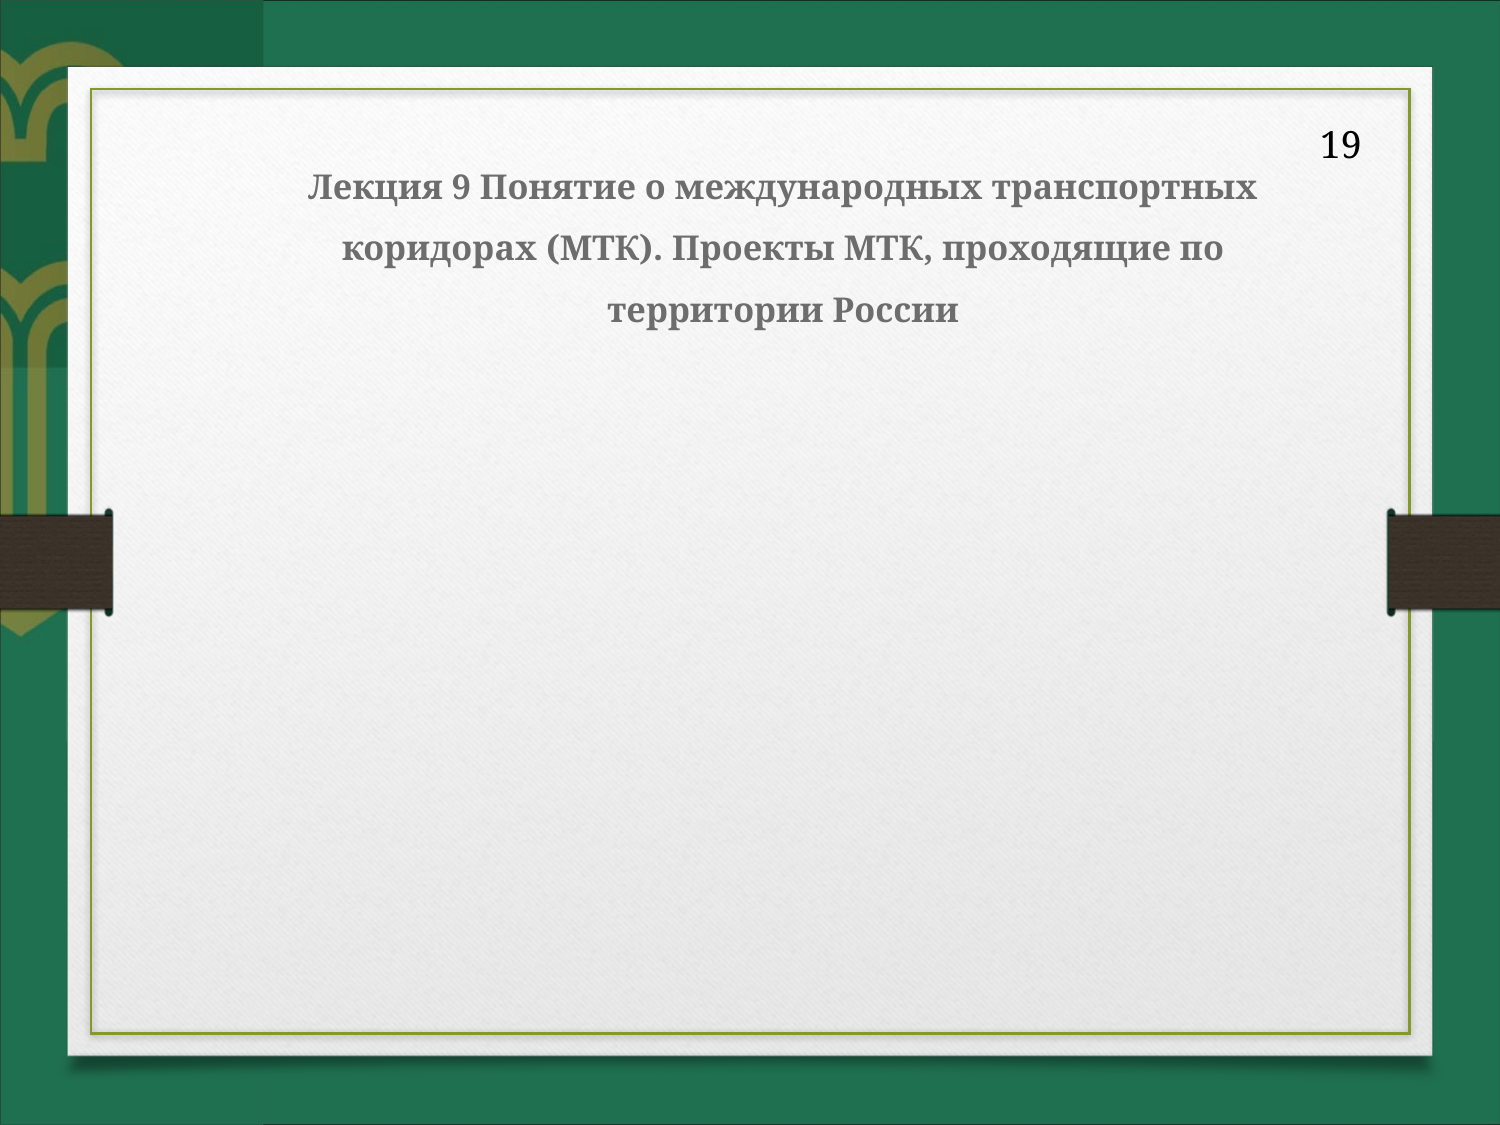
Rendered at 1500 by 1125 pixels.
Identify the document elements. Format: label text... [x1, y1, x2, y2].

picture [0, 0, 1500, 1125]
text_box 19 [1305, 113, 1393, 174]
title Лекция 9 Понятие о международных транспортных коридорах (МТК). Проекты МТК, проходящие по территории России [265, 137, 1301, 338]
